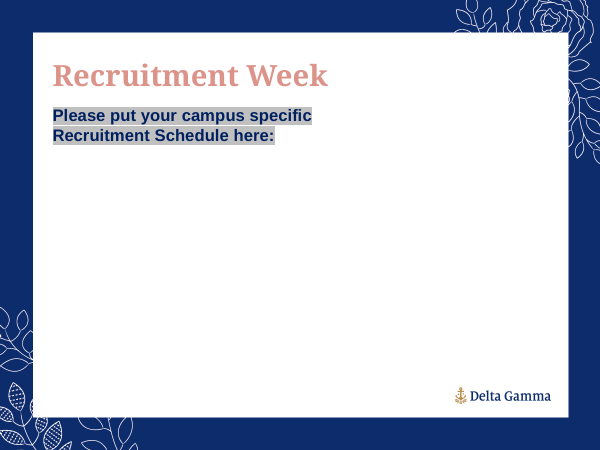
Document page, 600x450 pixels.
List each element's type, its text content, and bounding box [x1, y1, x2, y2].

text_box Recruitment Week Please put your campus specific Recruitment Schedule here: [37, 49, 400, 153]
picture [0, 0, 600, 450]
